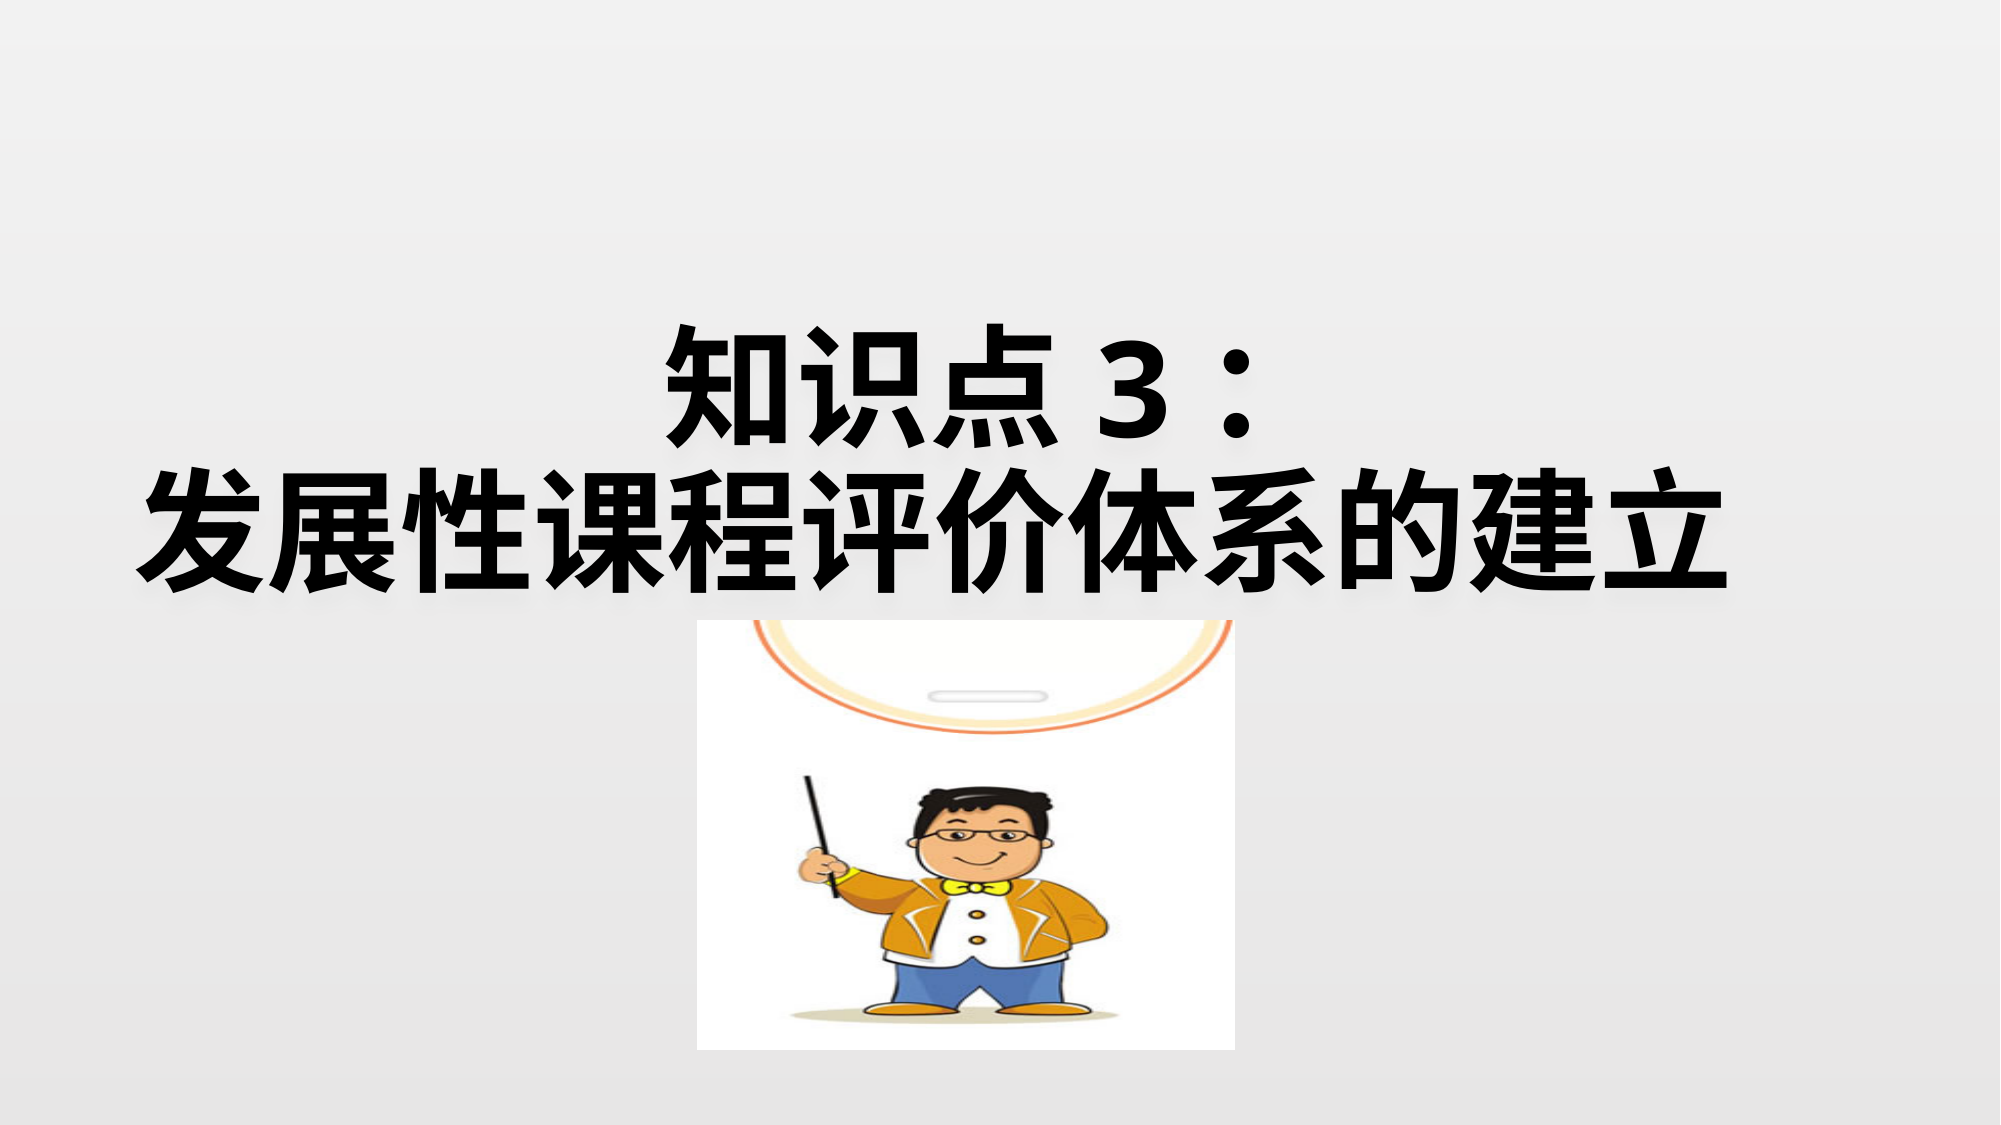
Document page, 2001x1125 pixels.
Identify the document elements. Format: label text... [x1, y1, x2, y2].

picture [697, 620, 1235, 1050]
title 知识点3： 发展性课程评价体系的建立 [54, 312, 1946, 621]
